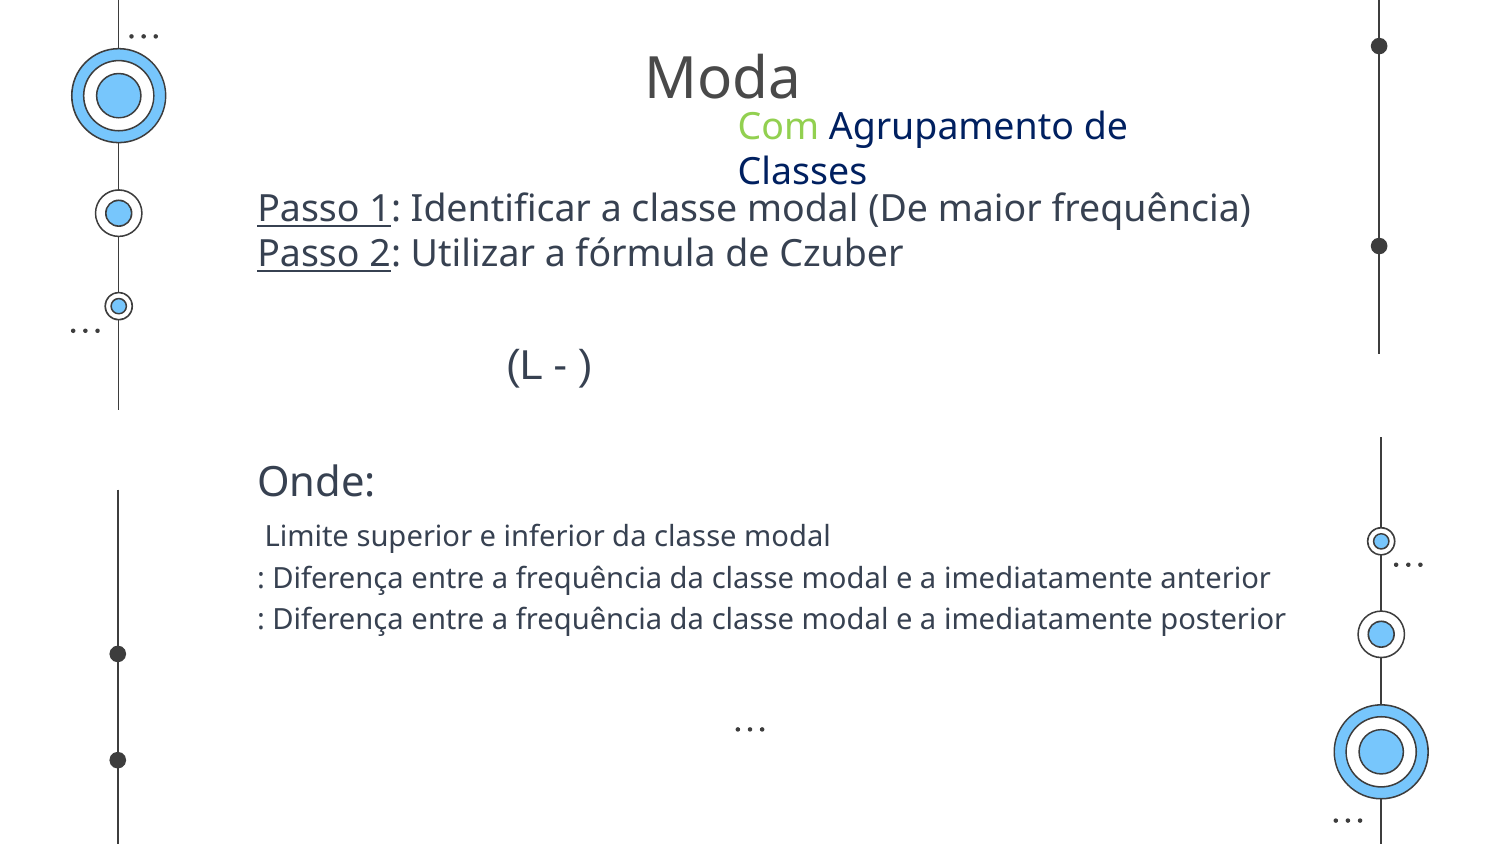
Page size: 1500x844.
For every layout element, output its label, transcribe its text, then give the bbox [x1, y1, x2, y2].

title Moda [328, 25, 1118, 120]
text_box Onde: [242, 447, 483, 513]
text_box Passo 1: Identificar a classe modal (De maior frequência) Passo 2: Utilizar a fórmula de Czuber [242, 169, 1323, 292]
text_box Com Agrupamento de Classes [722, 94, 1282, 169]
